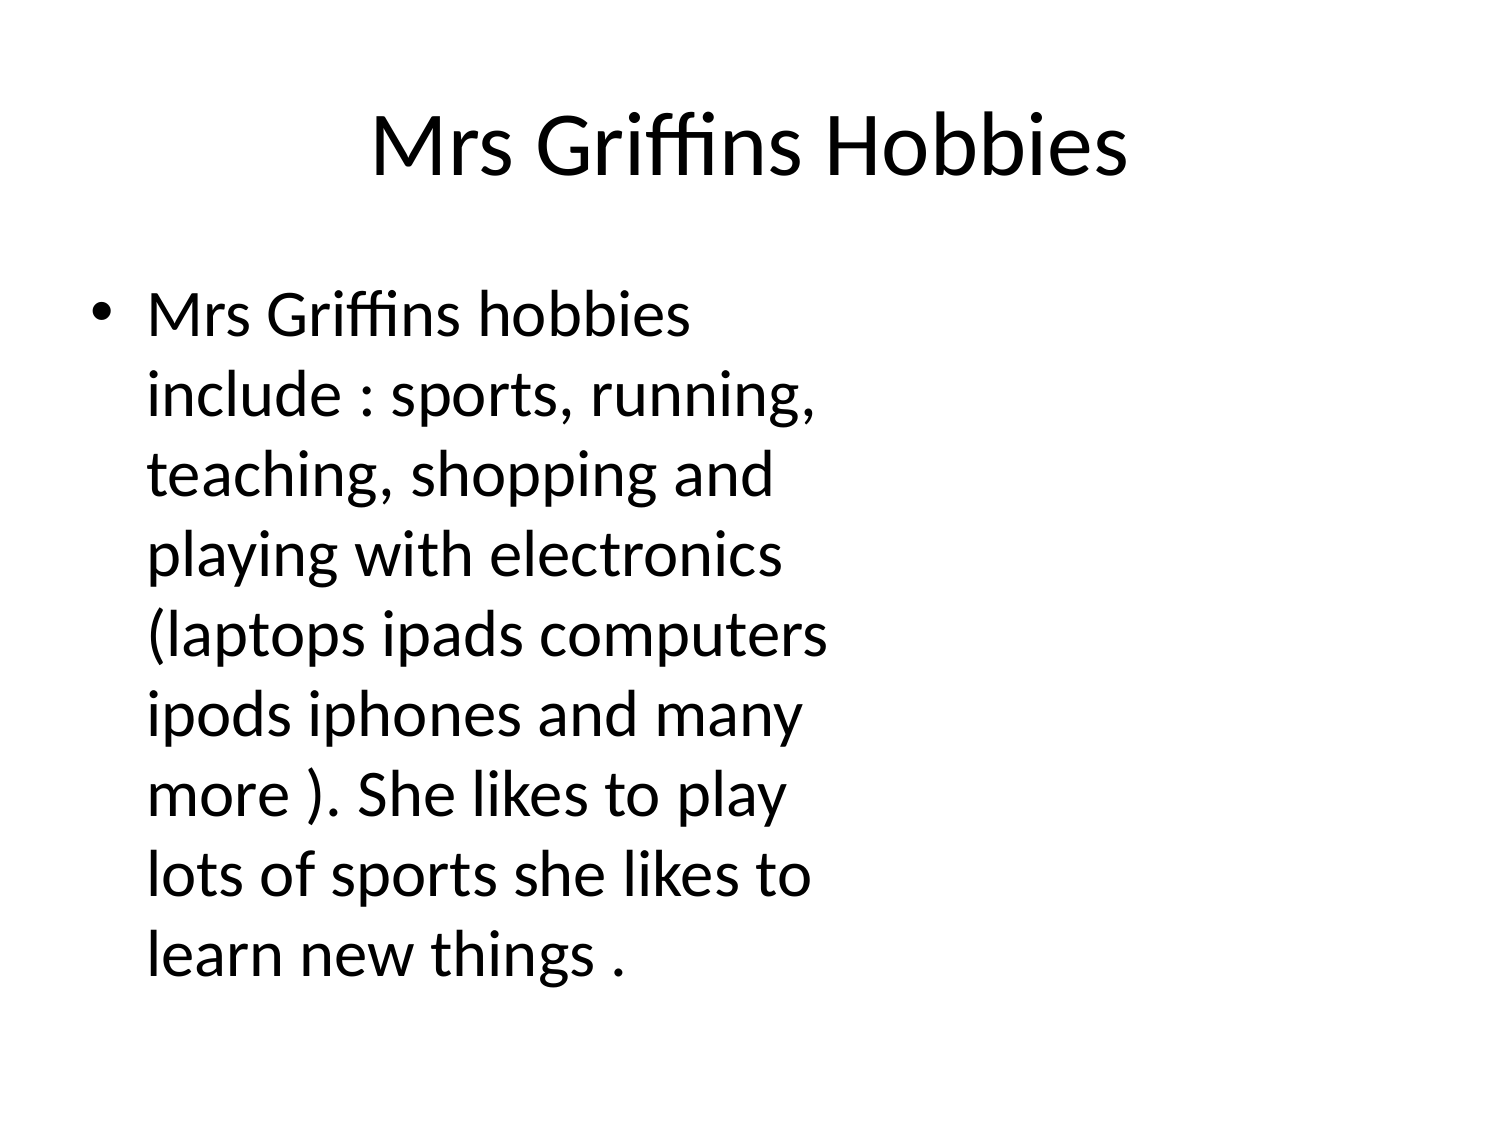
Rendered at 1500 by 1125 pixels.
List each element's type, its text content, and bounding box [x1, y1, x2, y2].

title Mrs Griffins Hobbies [75, 45, 1425, 233]
list Mrs Griffins hobbies include : sports, running, teaching, shopping and playing with electronics (laptops ipads computers ipods iphones and many more ). She likes to play lots of sports she likes to learn new things . [75, 262, 880, 1005]
